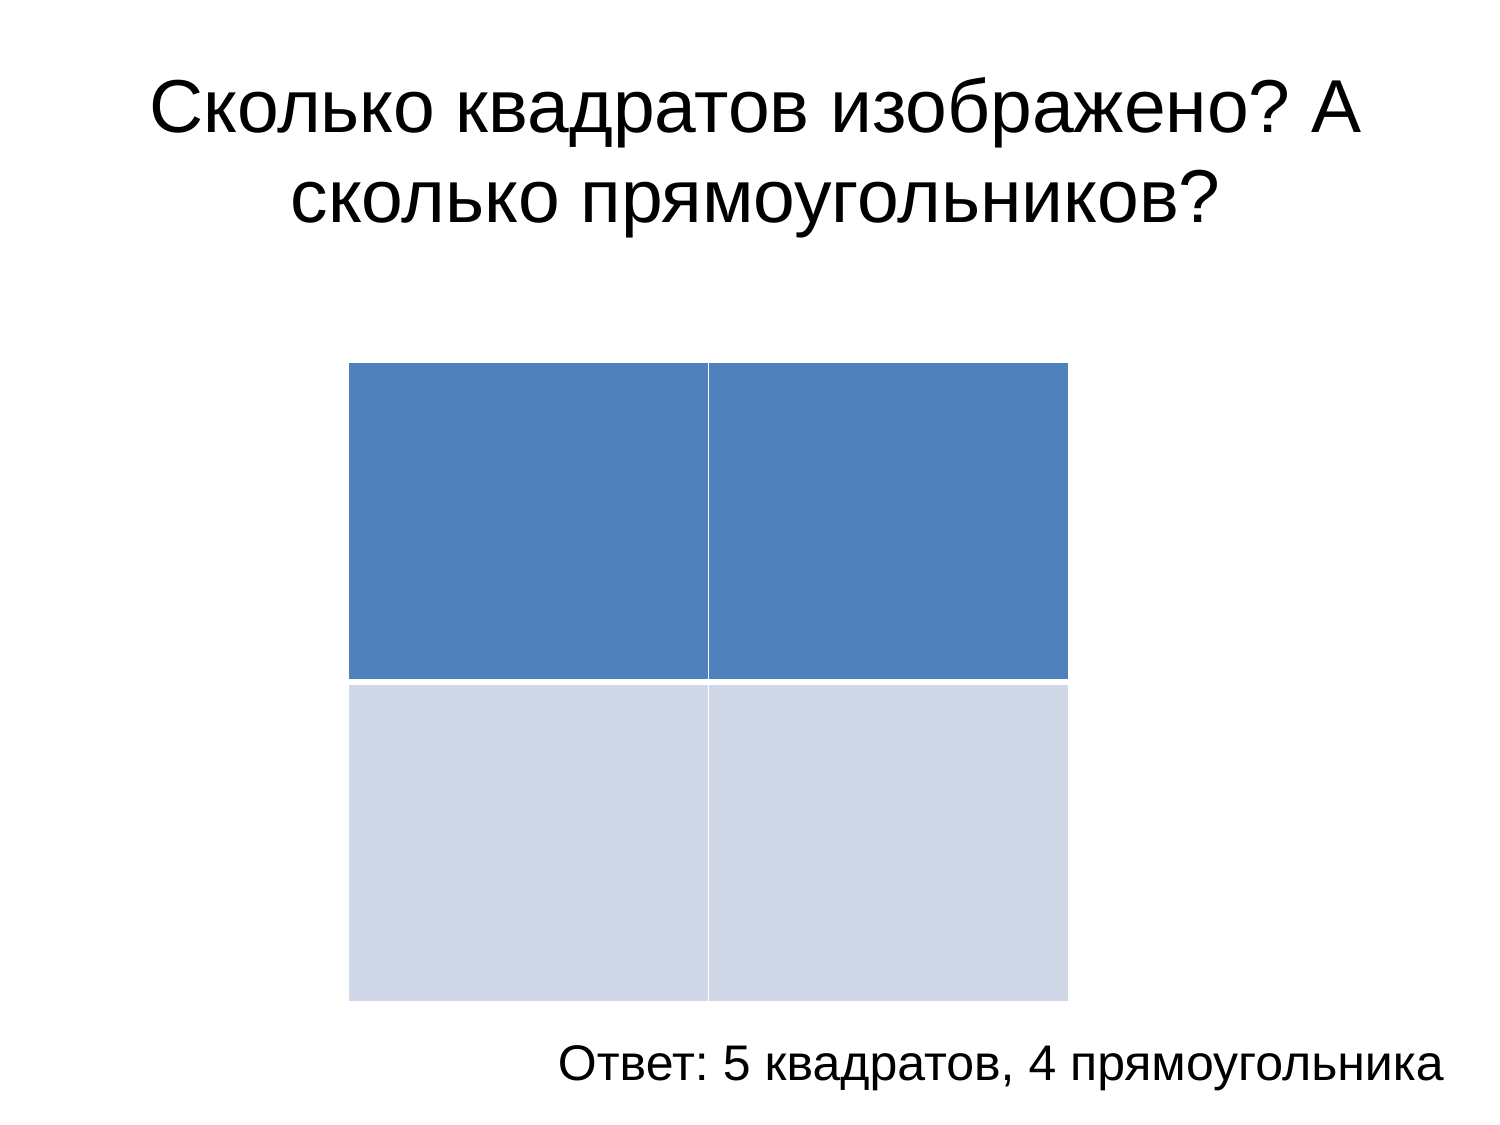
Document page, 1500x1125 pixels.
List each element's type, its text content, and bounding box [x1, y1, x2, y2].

title Сколько квадратов изображено? А сколько прямоугольников? [29, 30, 1483, 265]
table_header [349, 363, 708, 679]
table_cell [709, 685, 1068, 1001]
table_cell [349, 685, 708, 1001]
text_box Ответ: 5 квадратов, 4 прямоугольника [543, 1023, 1500, 1098]
table_header [709, 363, 1068, 679]
